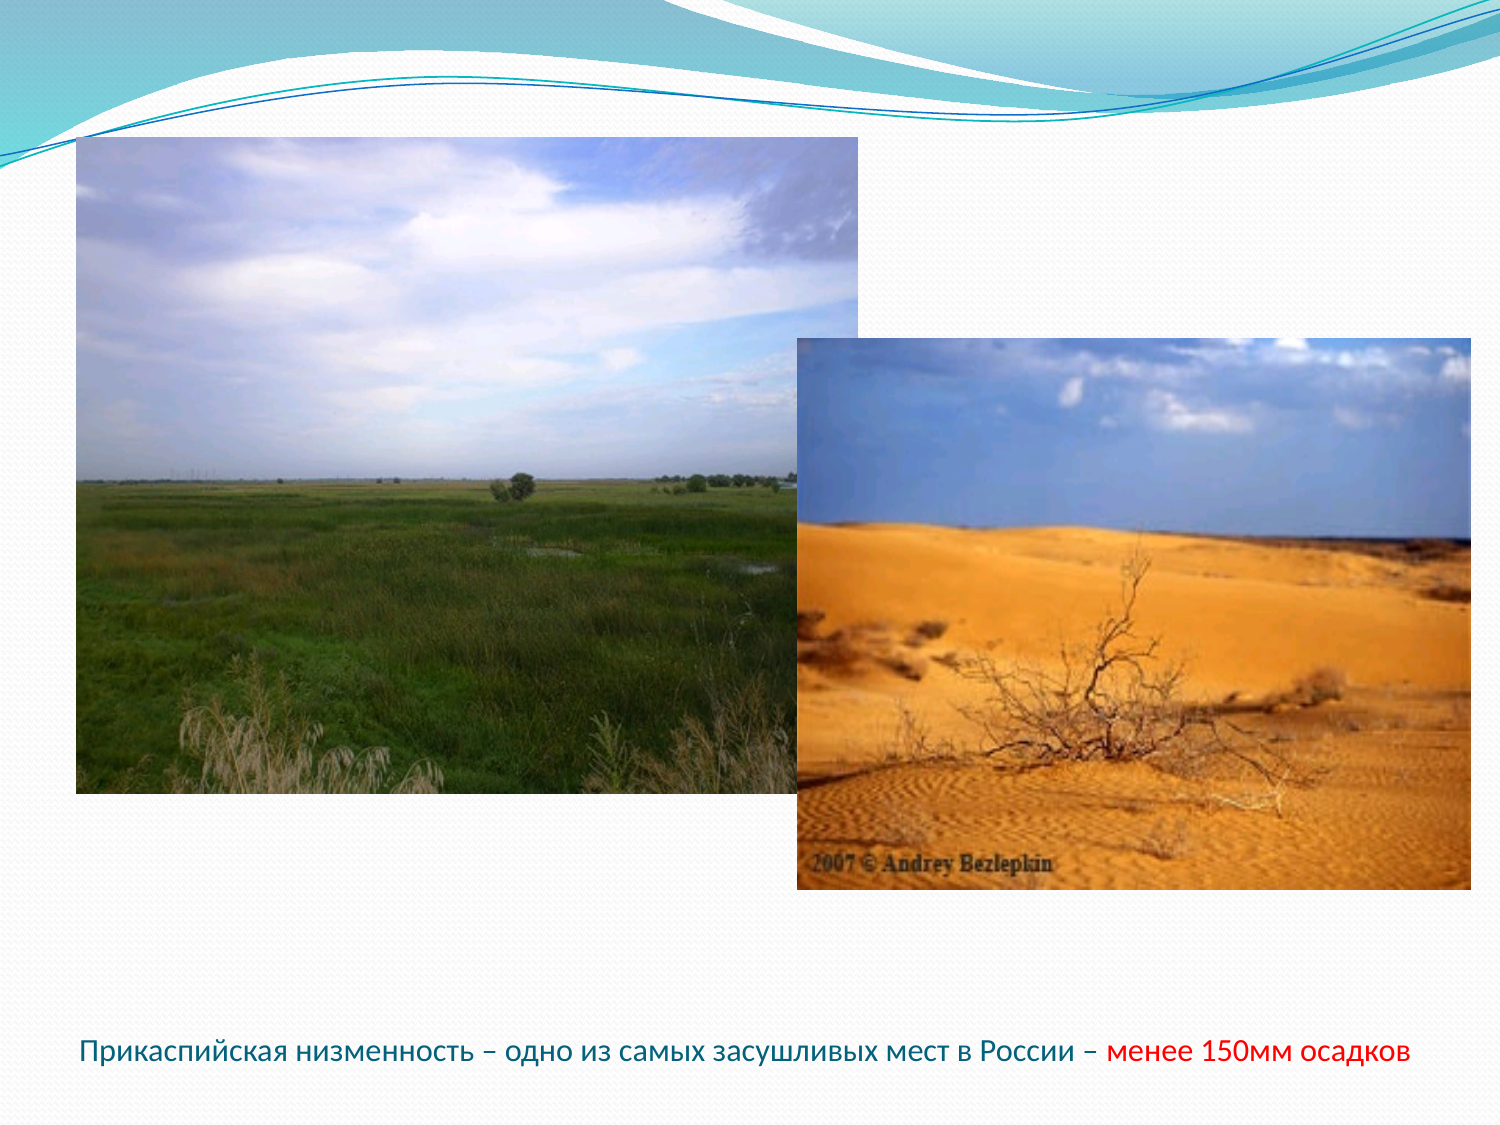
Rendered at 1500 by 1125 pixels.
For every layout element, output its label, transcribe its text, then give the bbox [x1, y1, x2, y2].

picture [796, 337, 1471, 890]
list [76, 136, 859, 795]
text_box Прикаспийская низменность – одно из самых засушливых мест в России – менее 150мм осадков [70, 984, 1421, 1069]
